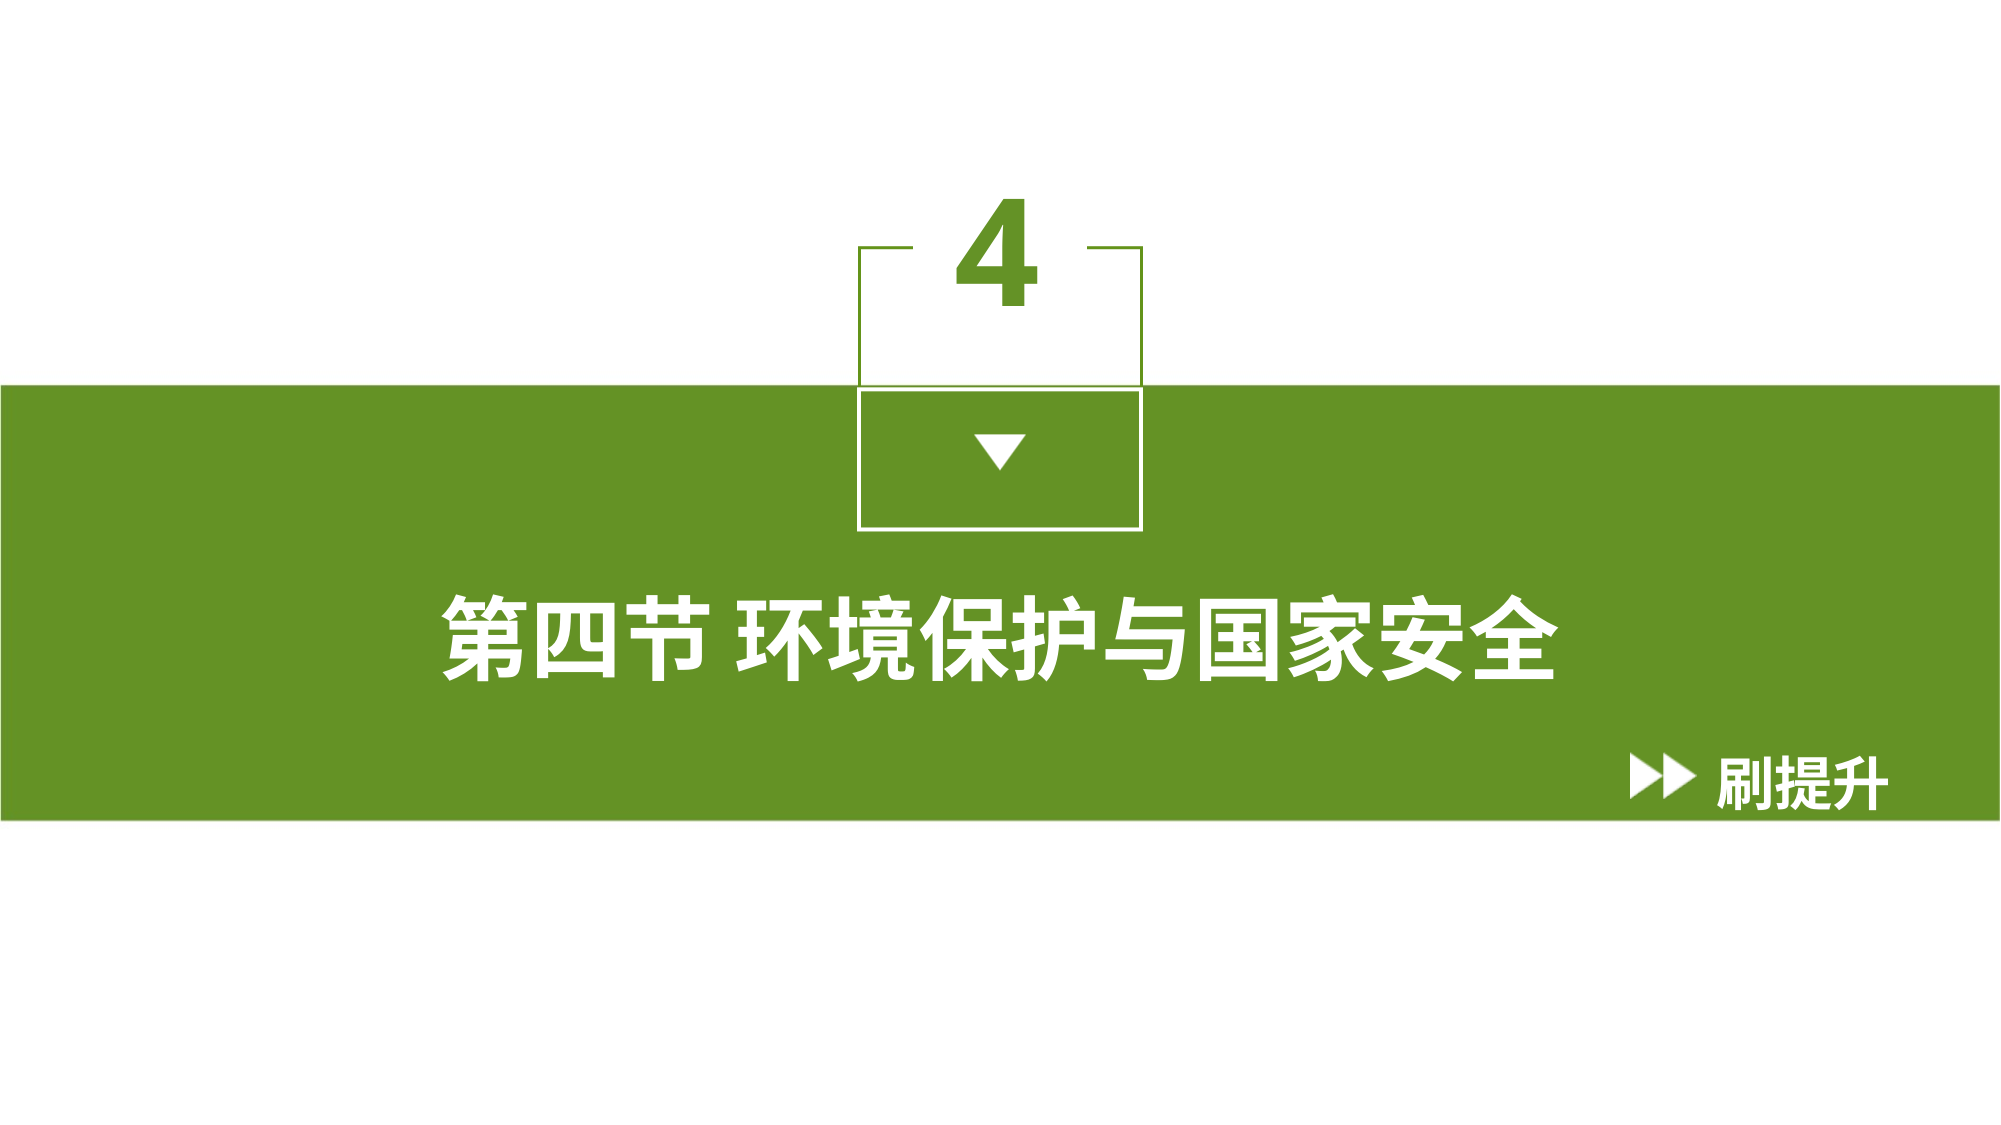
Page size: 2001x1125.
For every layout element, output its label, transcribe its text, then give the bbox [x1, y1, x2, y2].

text_box 刷提升 [1715, 718, 1997, 812]
text_box 4 [865, 148, 1130, 345]
text_box 第四节 环境保护与国家安全 [0, 572, 2000, 699]
picture [0, 699, 2000, 1125]
picture [0, 0, 2000, 572]
